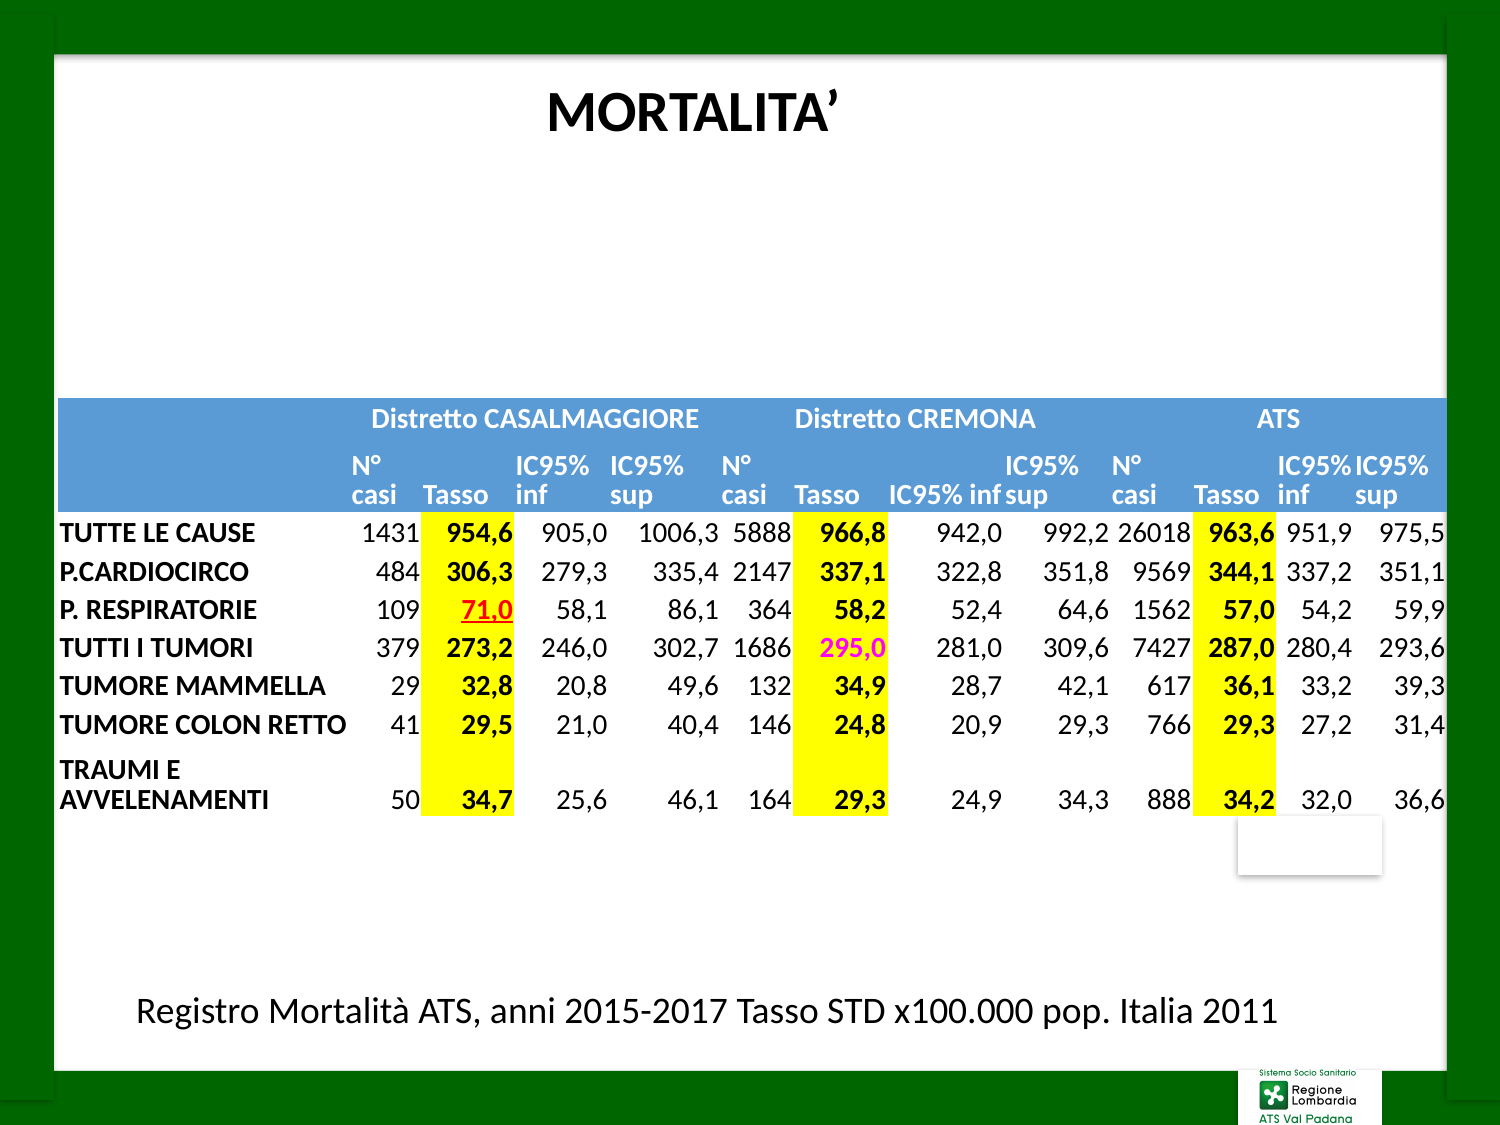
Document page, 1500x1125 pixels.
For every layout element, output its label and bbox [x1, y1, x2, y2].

text_box [0, 0, 1500, 1125]
